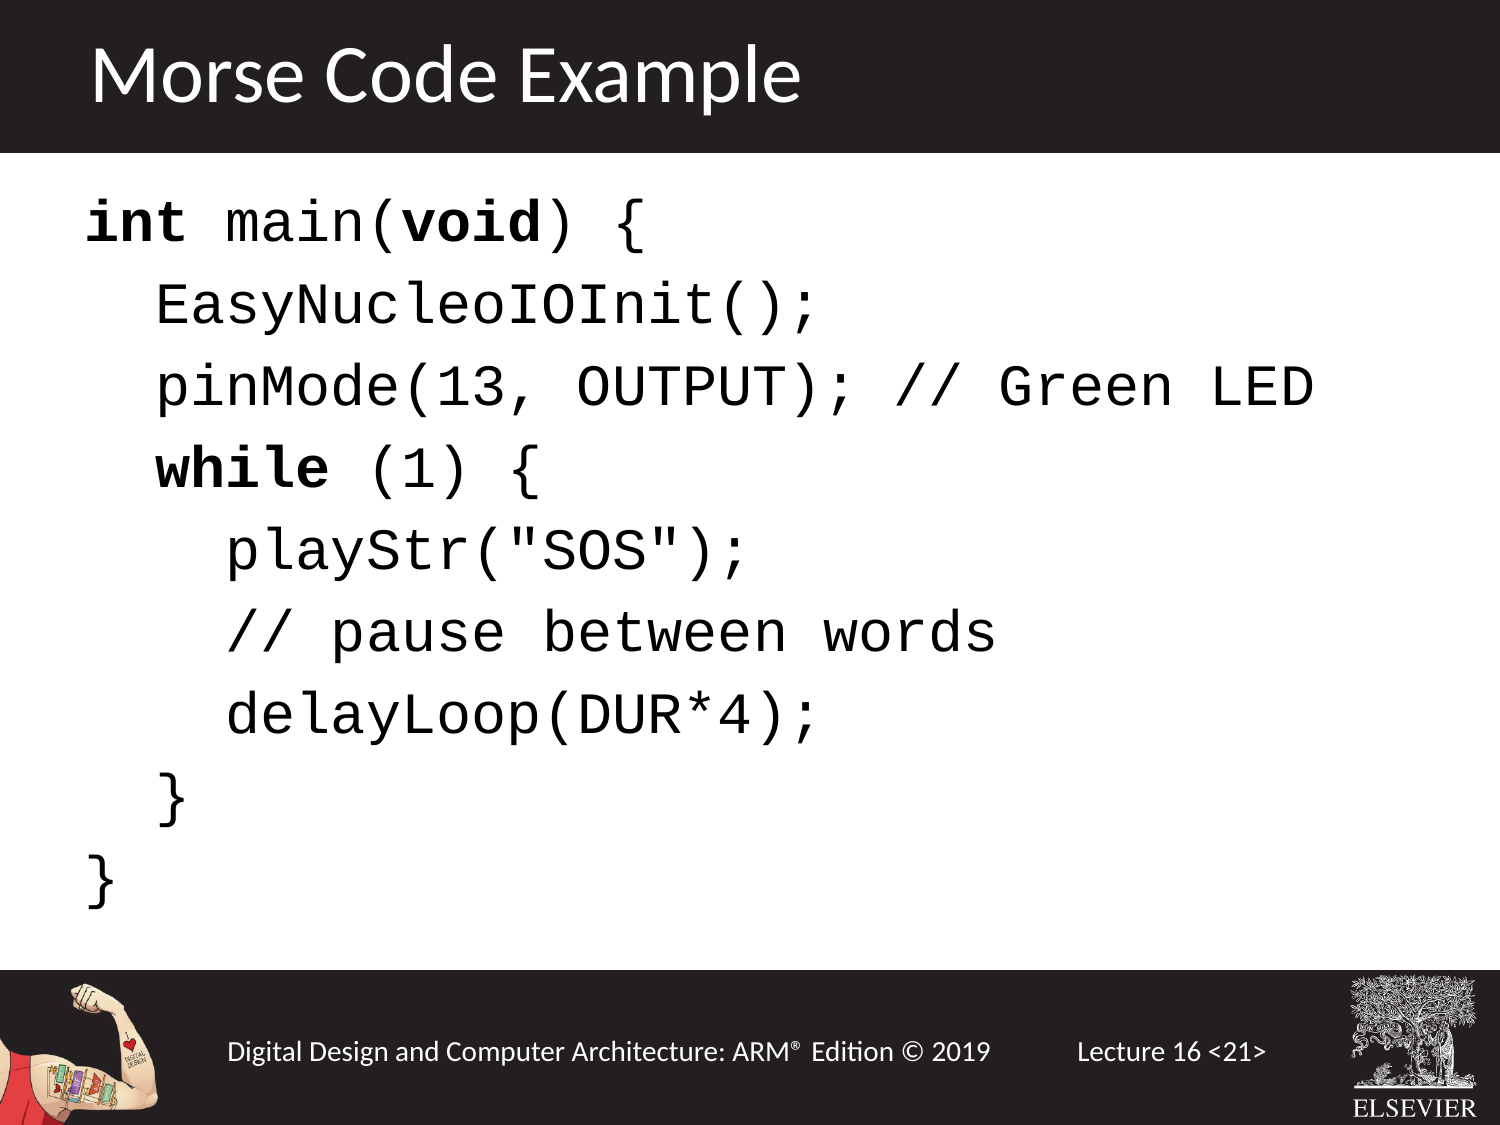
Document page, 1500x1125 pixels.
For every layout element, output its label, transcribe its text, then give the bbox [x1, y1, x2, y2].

text_box int main(void) { EasyNucleoIOInit(); pinMode(13, OUTPUT); // Green LED while (1) { playStr("SOS"); // pause between words delayLoop(DUR*4); } } [69, 174, 1470, 918]
picture [0, 979, 163, 1125]
picture [1350, 974, 1477, 1117]
text_box Morse Code Example [74, 11, 1470, 126]
